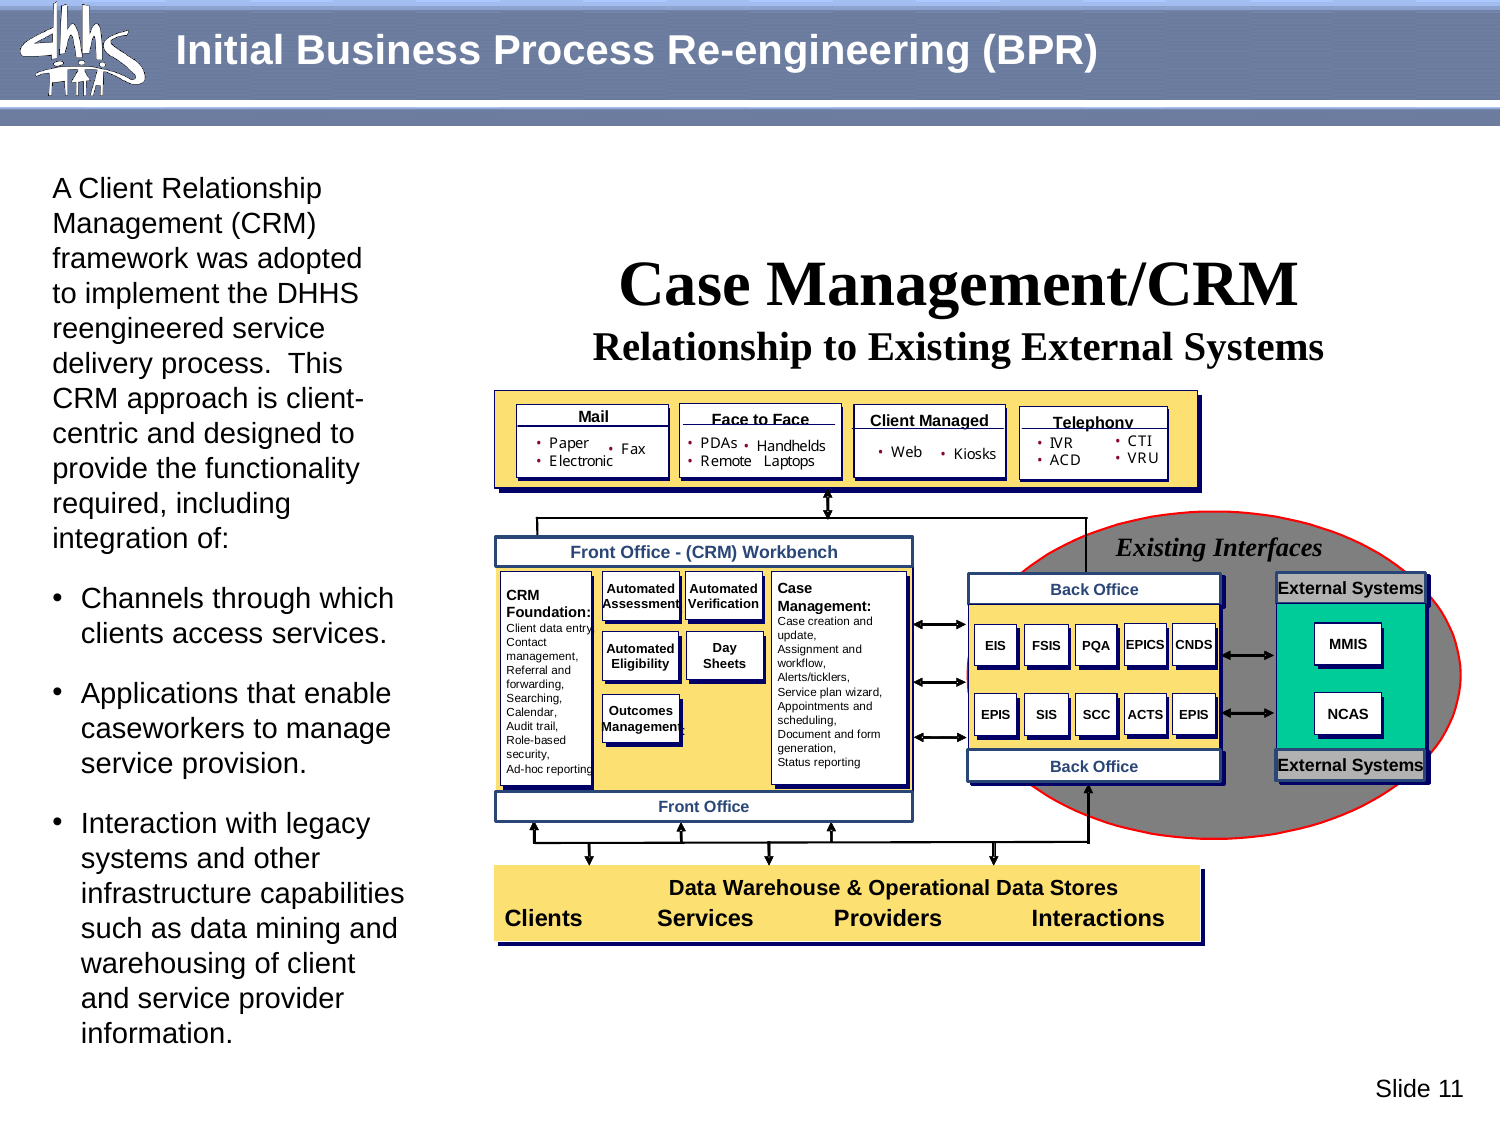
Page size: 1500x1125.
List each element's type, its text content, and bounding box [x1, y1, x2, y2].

text_box A Client Relationship Management (CRM) framework was adopted to implement the DHHS reengineered service delivery process. This CRM approach is client-centric and designed to provide the functionality required, including integration of: Channels through which clients access services. Applications that enable caseworkers to manage service provision. Interaction with legacy systems and other infrastructure capabilities such as data mining and warehousing of client and service provider information. [37, 162, 425, 1075]
text_box Initial Business Process Re-engineering (BPR) [160, 15, 1388, 91]
picture [18, 1, 147, 97]
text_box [431, 220, 1488, 1013]
